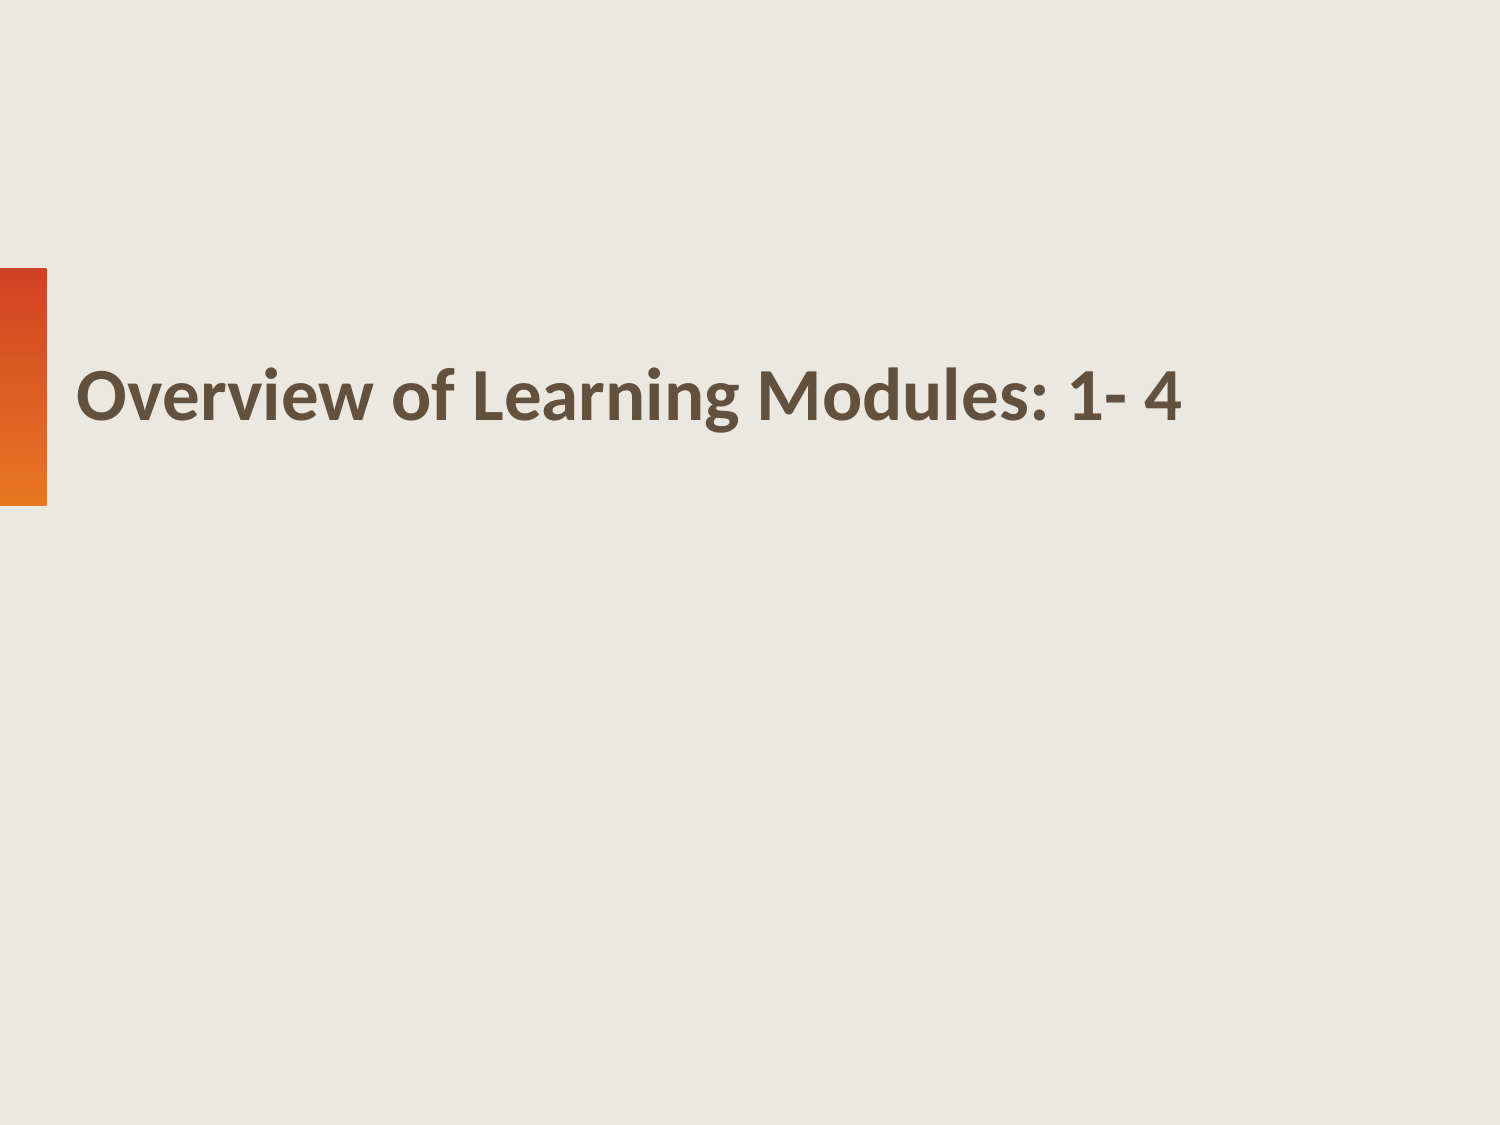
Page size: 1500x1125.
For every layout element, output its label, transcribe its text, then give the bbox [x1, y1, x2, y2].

list Overview of Learning Modules: 1- 4 [76, 268, 1424, 506]
